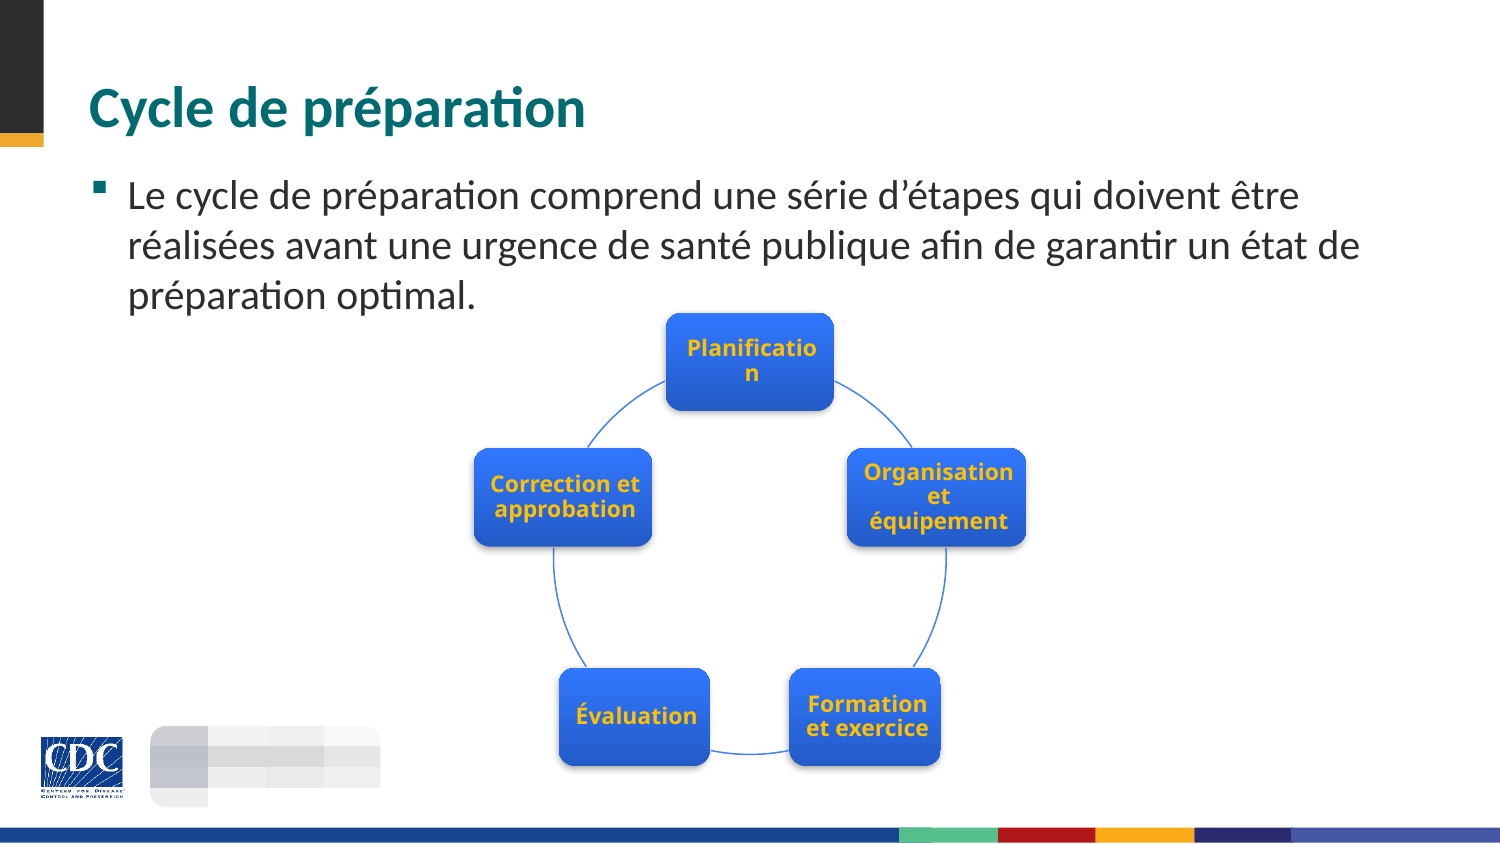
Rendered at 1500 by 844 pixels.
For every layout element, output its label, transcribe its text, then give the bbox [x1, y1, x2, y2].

list Le cycle de préparation comprend une série d’étapes qui doivent être réalisées avant une urgence de santé publique afin de garantir un état de préparation optimal. [75, 160, 1414, 738]
picture [41, 737, 125, 798]
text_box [287, 312, 1213, 774]
title Cycle de préparation [75, 33, 1425, 147]
